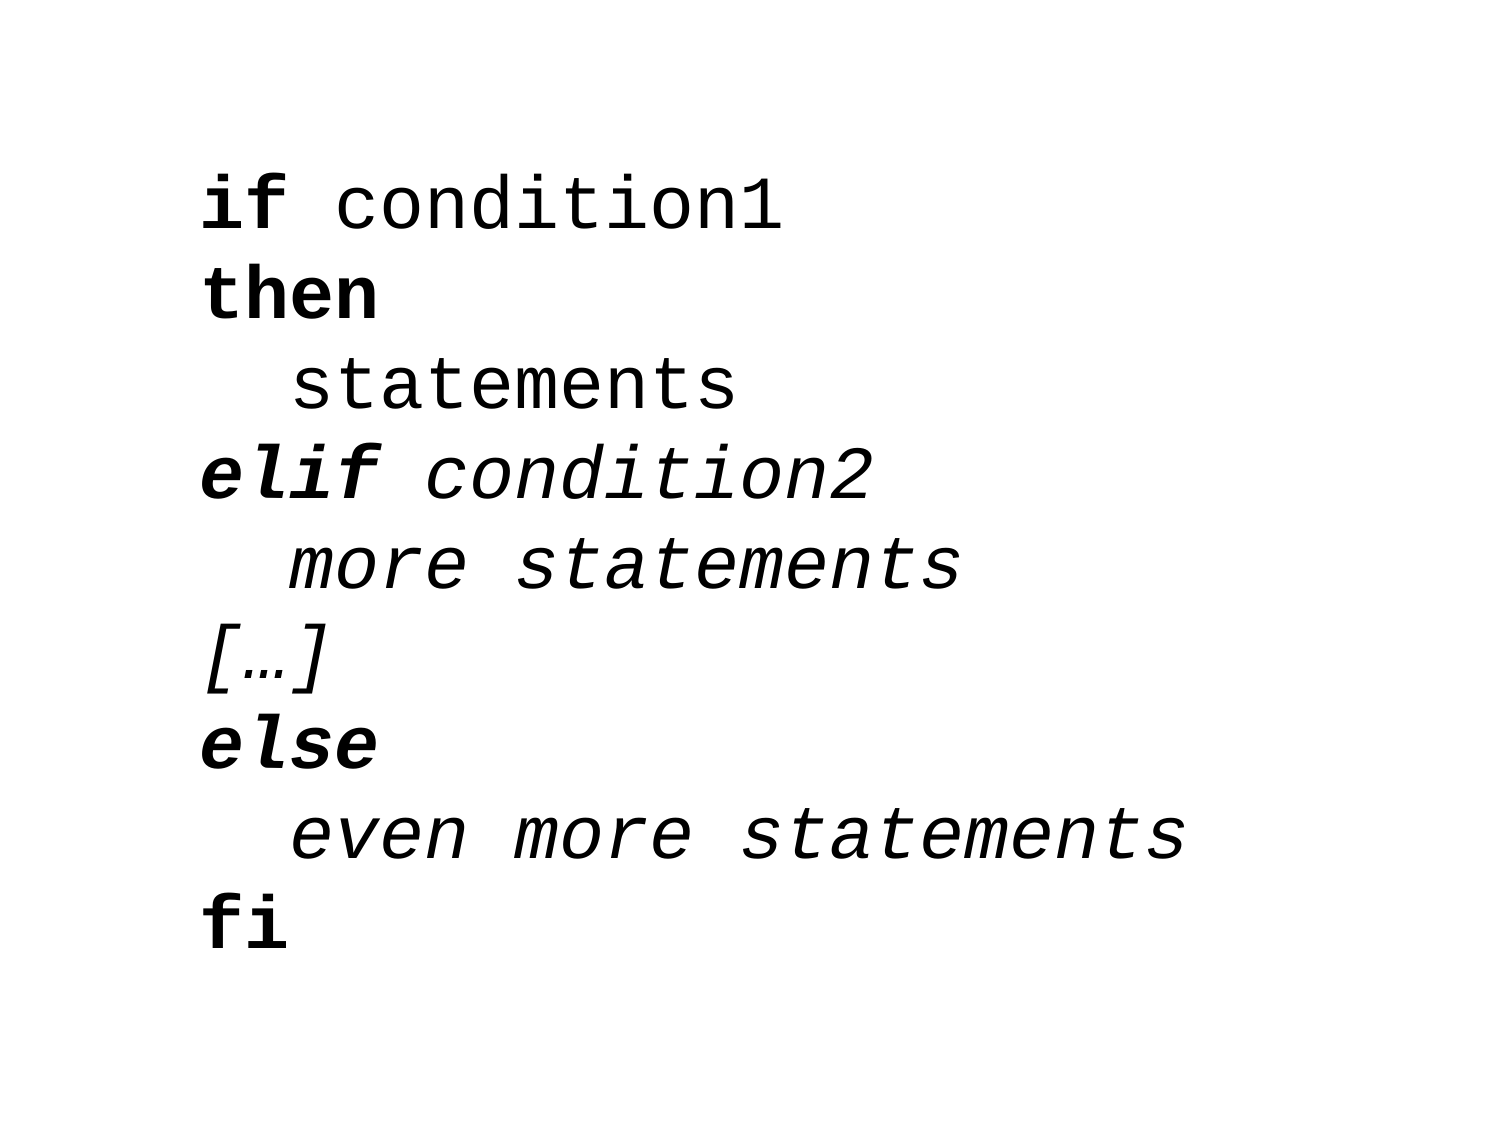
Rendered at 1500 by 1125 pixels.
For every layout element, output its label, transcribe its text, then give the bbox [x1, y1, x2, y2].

text_box if condition1 then statements elif condition2 more statements […] else even more statements fi [184, 146, 1270, 971]
